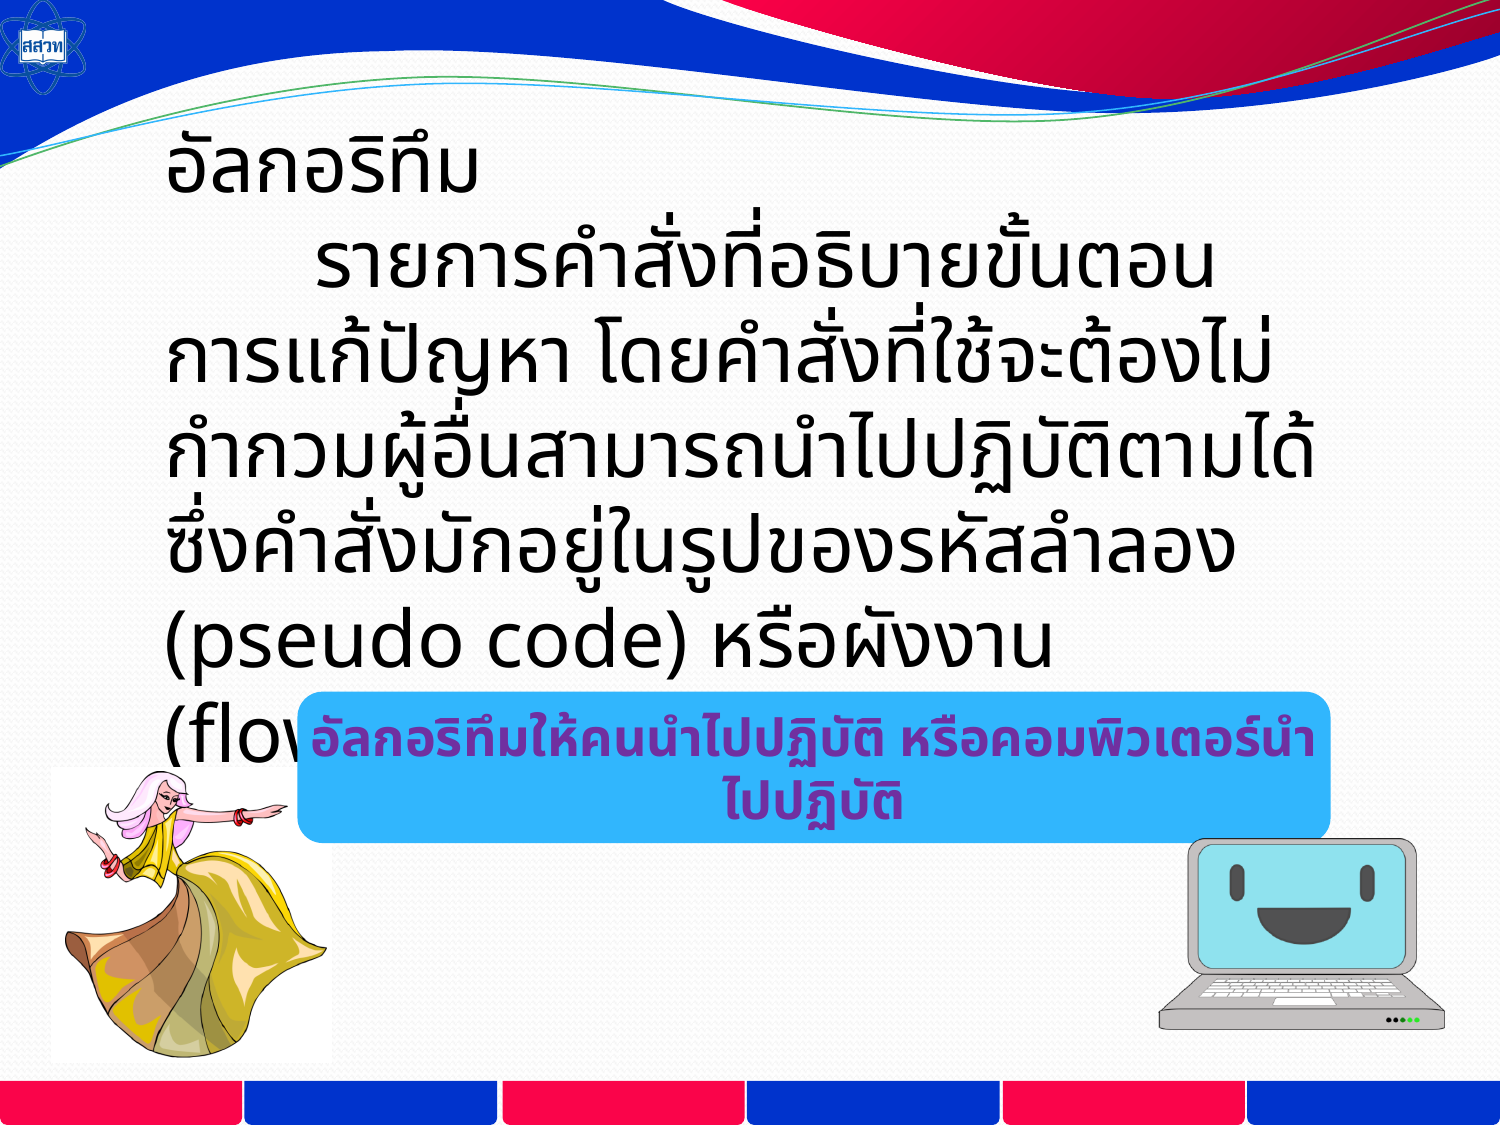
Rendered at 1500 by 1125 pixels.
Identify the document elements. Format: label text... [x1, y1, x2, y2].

picture [0, 0, 86, 95]
text_box อัลกอริทึม รายการคำสั่งที่อธิบายขั้นตอนการแก้ปัญหา โดยคำสั่งที่ใช้จะต้องไม่กำกวมผู้อื่นสามารถนำไปปฏิบัติตามได้ ซึ่งคำสั่งมักอยู่ในรูปของรหัสลำลอง (pseudo code) หรือผังงาน (flowchart) [158, 107, 1341, 785]
picture [51, 767, 332, 1063]
picture [1158, 838, 1445, 1030]
text_box อัลกอริทึมให้คนนำไปปฏิบัติ หรือคอมพิวเตอร์นำไปปฏิบัติ [297, 691, 1331, 844]
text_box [332, 769, 339, 844]
